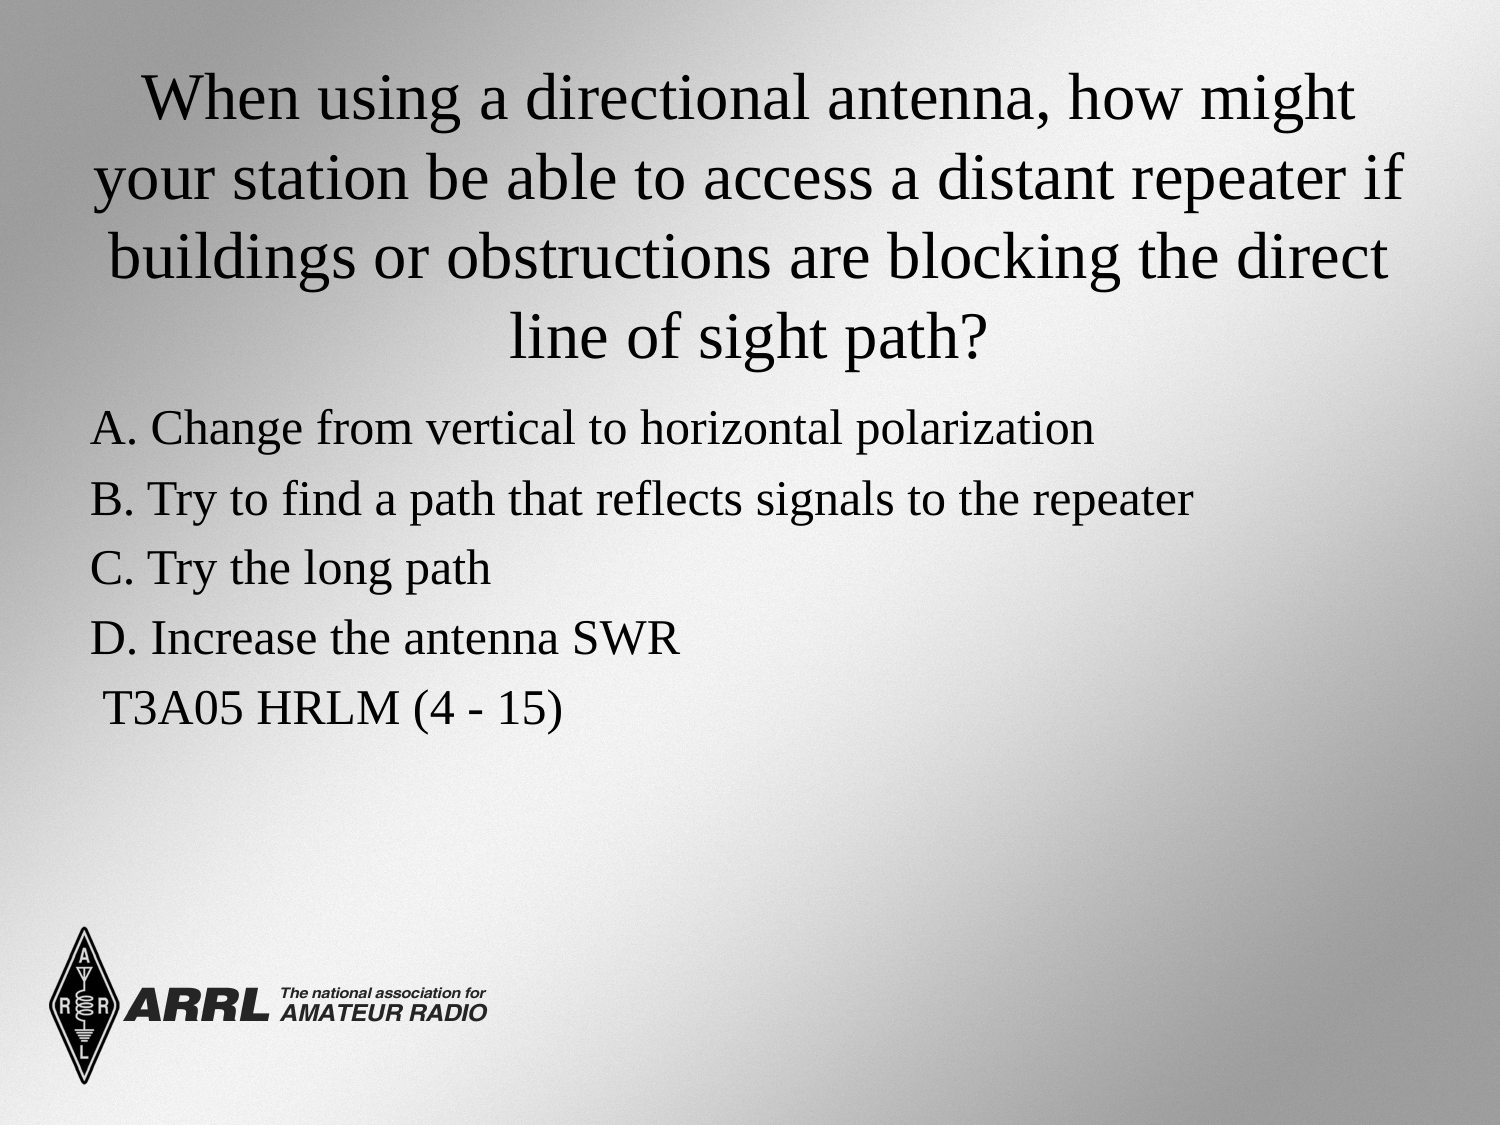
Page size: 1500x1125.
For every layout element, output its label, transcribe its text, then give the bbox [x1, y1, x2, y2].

list A. Change from vertical to horizontal polarization B. Try to find a path that reflects signals to the repeater C. Try the long path D. Increase the antenna SWR T3A05 HRLM (4 - 15) [75, 387, 1425, 1005]
title When using a directional antenna, how might your station be able to access a distant repeater if buildings or obstructions are blocking the direct line of sight path? [75, 45, 1425, 233]
picture [0, 0, 1500, 1125]
